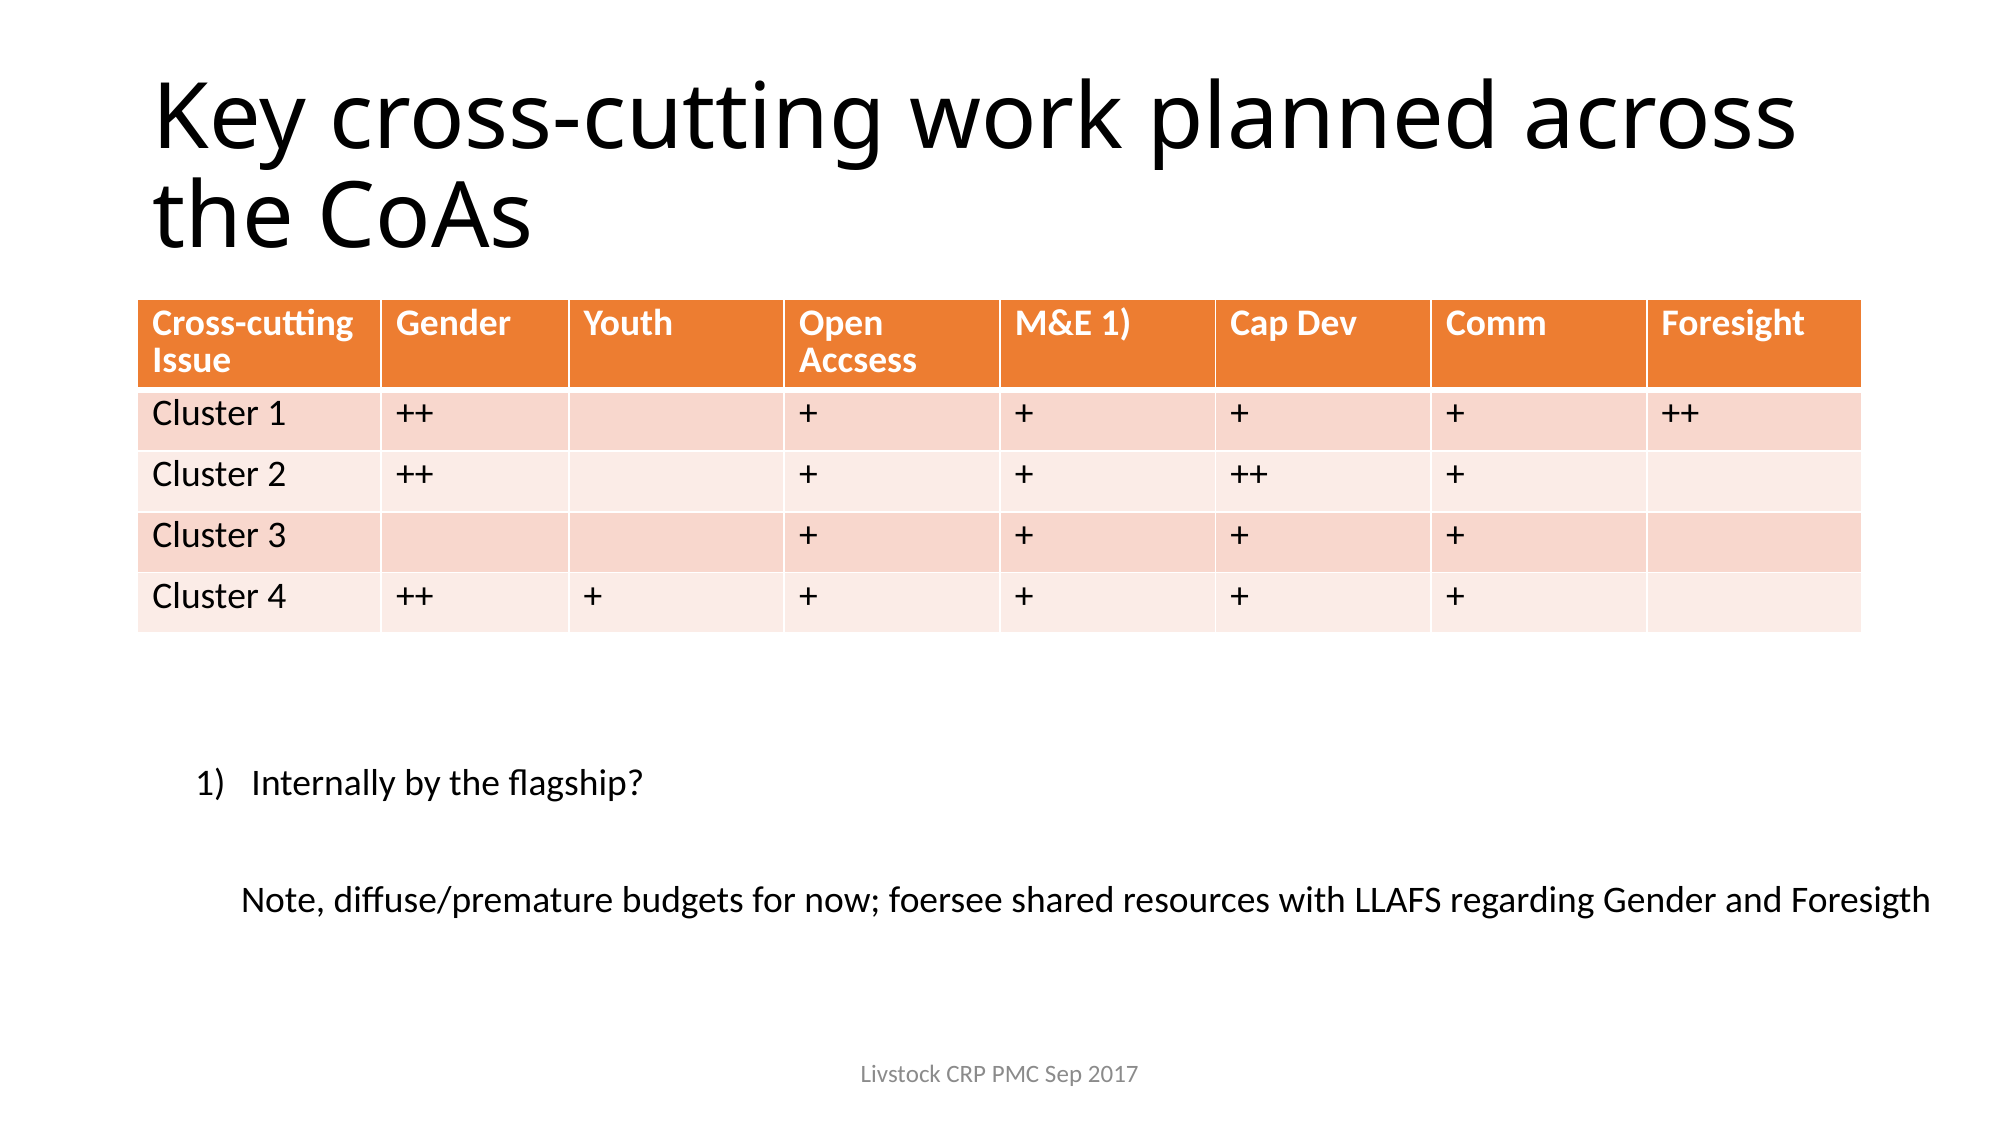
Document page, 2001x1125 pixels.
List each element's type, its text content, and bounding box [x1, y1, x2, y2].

table_cell + [1432, 573, 1646, 632]
footer Livstock CRP PMC Sep 2017 [662, 1042, 1338, 1103]
table_cell Cluster 2 [138, 452, 380, 511]
text_box Internally by the flagship? [180, 750, 660, 811]
table_cell + [1216, 573, 1430, 632]
table_cell [570, 513, 783, 572]
table_cell Cluster 1 [138, 393, 380, 450]
table_cell + [570, 573, 783, 632]
table_cell ++ [1648, 393, 1861, 450]
table_header Comm [1432, 300, 1646, 387]
table_cell ++ [382, 393, 568, 450]
table_cell + [785, 513, 999, 572]
table_cell + [785, 573, 999, 632]
table_cell + [785, 393, 999, 450]
table_header Open Accsess [785, 300, 999, 387]
text_box Note, diffuse/premature budgets for now; foersee shared resources with LLAFS regarding Gender and Foresigth [226, 867, 1949, 928]
table_cell ++ [1216, 452, 1430, 511]
table_header Gender [382, 300, 568, 387]
table_cell + [1216, 393, 1430, 450]
table_cell + [1216, 513, 1430, 572]
table_cell + [785, 452, 999, 511]
title Key cross-cutting work planned across the CoAs [137, 59, 1863, 278]
table_cell ++ [382, 452, 568, 511]
table_cell + [1001, 513, 1215, 572]
table_cell + [1001, 573, 1215, 632]
table_cell Cluster 4 [138, 573, 380, 632]
table_cell [570, 393, 783, 450]
table_cell [1648, 513, 1861, 572]
table_header M&E 1) [1001, 300, 1215, 387]
table_cell + [1432, 393, 1646, 450]
table_header Cap Dev [1216, 300, 1430, 387]
table_header Cross-cutting Issue [138, 300, 380, 387]
table_cell + [1001, 452, 1215, 511]
table_header Youth [570, 300, 783, 387]
table_cell [570, 452, 783, 511]
table_cell [1648, 452, 1861, 511]
table_cell + [1432, 513, 1646, 572]
table_cell [382, 513, 568, 572]
table_header Foresight [1648, 300, 1861, 387]
table_cell Cluster 3 [138, 513, 380, 572]
table_cell [1648, 573, 1861, 632]
table_cell + [1001, 393, 1215, 450]
table_cell + [1432, 452, 1646, 511]
table_cell ++ [382, 573, 568, 632]
